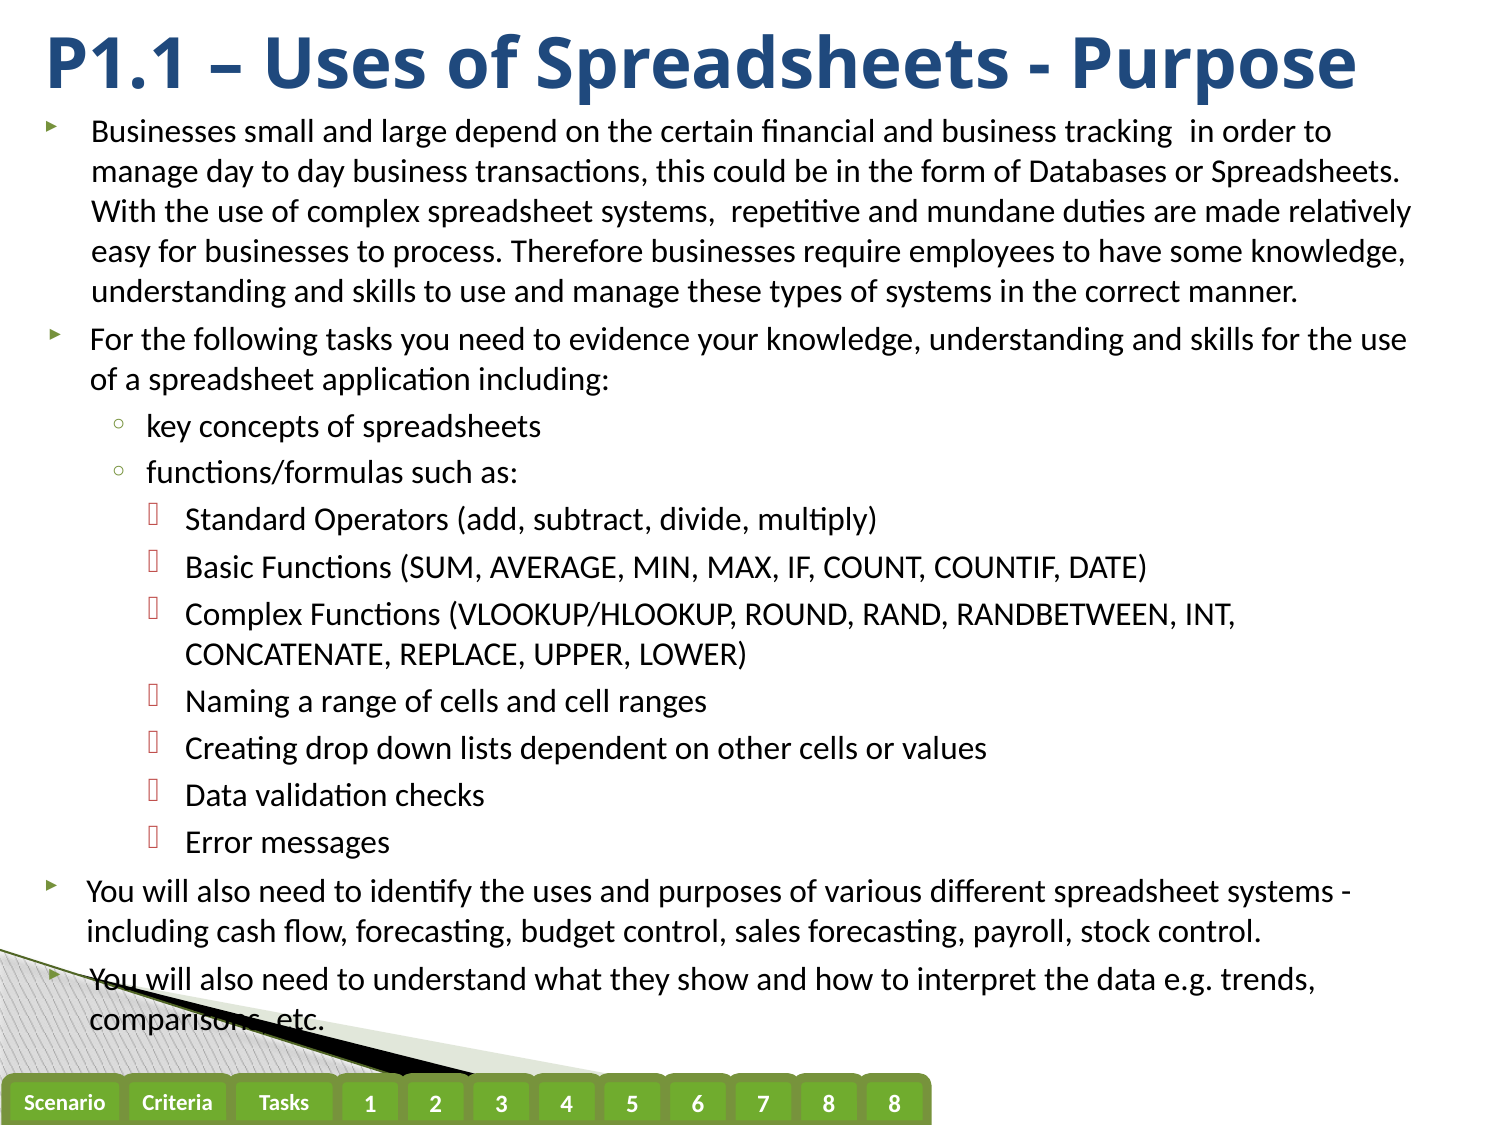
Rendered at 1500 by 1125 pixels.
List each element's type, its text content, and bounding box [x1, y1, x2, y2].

list Businesses small and large depend on the certain financial and business tracking in order to manage day to day business transactions, this could be in the form of Databases or Spreadsheets. With the use of complex spreadsheet systems, repetitive and mundane duties are made relatively easy for businesses to process. Therefore businesses require employees to have some knowledge, understanding and skills to use and manage these types of systems in the correct manner. For the following tasks you need to evidence your knowledge, understanding and skills for the use of a spreadsheet application including: key concepts of spreadsheets functions/formulas such as: Standard Operators (add, subtract, divide, multiply) Basic Functions (SUM, AVERAGE, MIN, MAX, IF, COUNT, COUNTIF, DATE) Complex Functions (VLOOKUP/HLOOKUP, ROUND, RAND, RANDBETWEEN, INT, CONCATENATE, REPLACE, UPPER, LOWER) Naming a range of cells and cell ranges Creating drop down lists dependent on other cells or values Data validation checks Error messages You will also need to identify the uses and purposes of various different spreadsheet systems - including cash flow, forecasting, budget control, sales forecasting, payroll, stock control. You will also need to understand what they show and how to interpret the data e.g. trends, comparisons, etc. [29, 101, 1459, 1047]
title P1.1 – Uses of Spreadsheets - Purpose [29, 30, 1463, 90]
